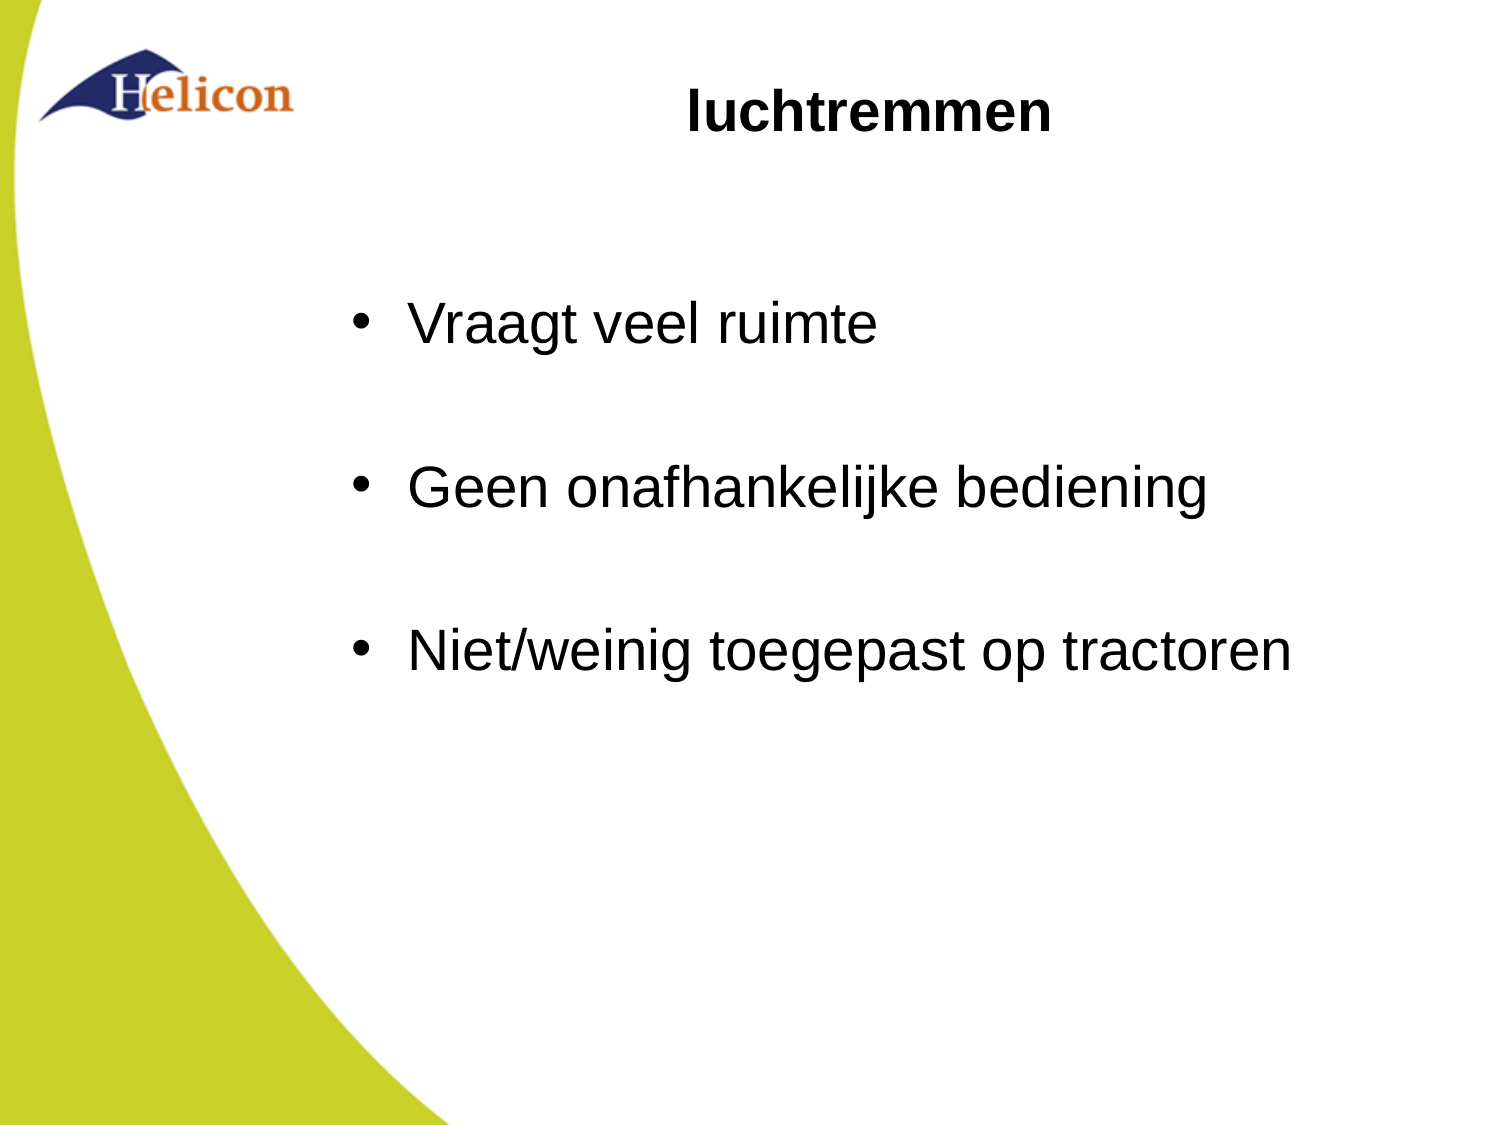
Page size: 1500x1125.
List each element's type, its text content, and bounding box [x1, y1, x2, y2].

picture [0, 0, 1500, 1125]
title luchtremmen [324, 54, 1415, 161]
list Vraagt veel ruimte Geen onafhankelijke bediening Niet/weinig toegepast op tractoren [336, 196, 1425, 1005]
